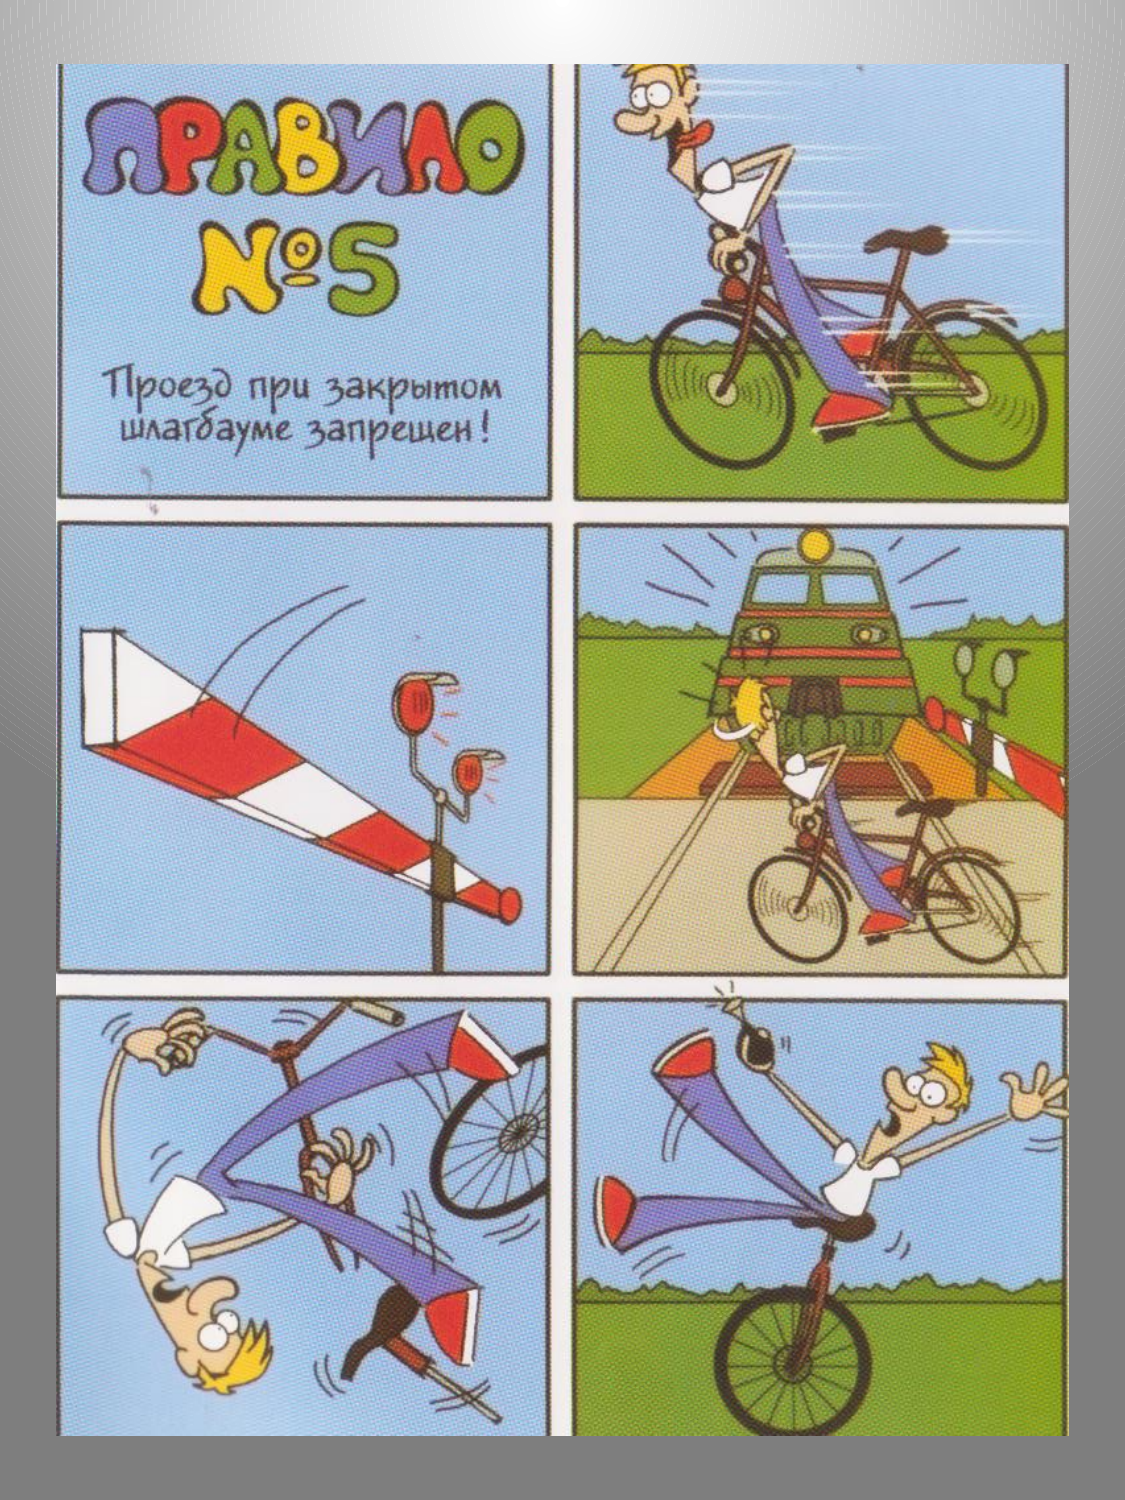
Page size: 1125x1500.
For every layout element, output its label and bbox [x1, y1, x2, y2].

picture [56, 64, 1069, 1436]
